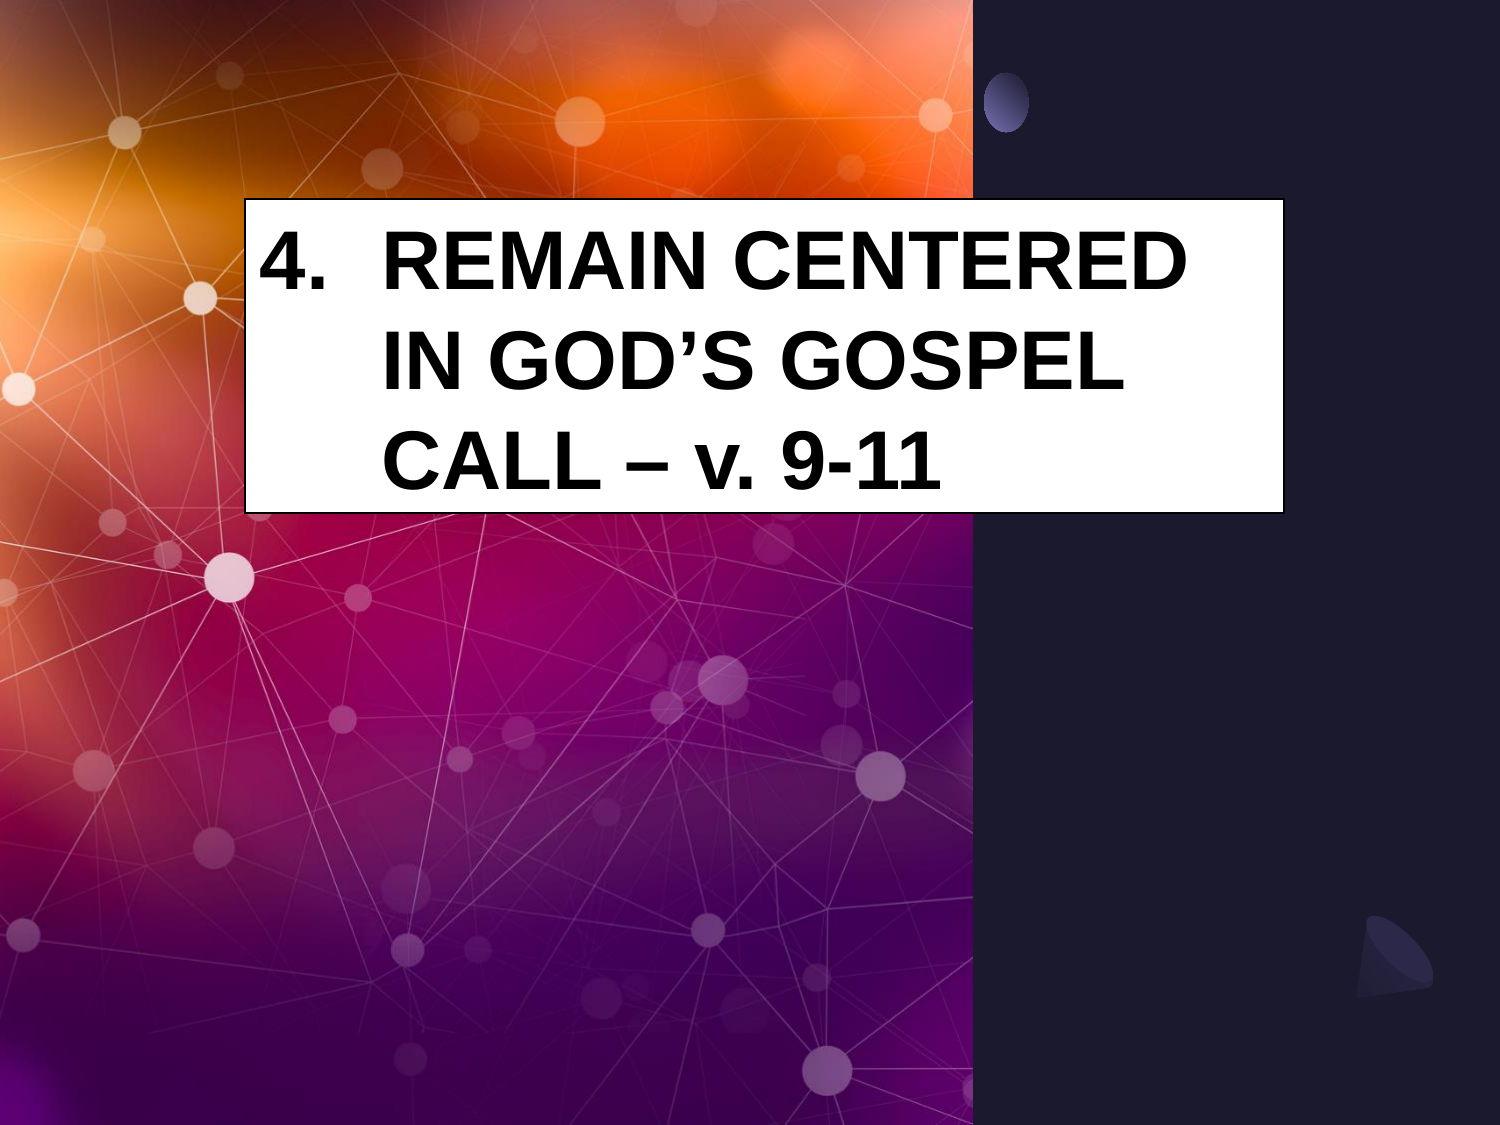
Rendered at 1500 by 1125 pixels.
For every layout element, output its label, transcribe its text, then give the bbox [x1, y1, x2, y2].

picture [0, 0, 973, 1125]
text_box REMAIN CENTERED IN GOD’S GOSPEL CALL – v. 9-11 [973, 198, 1285, 514]
